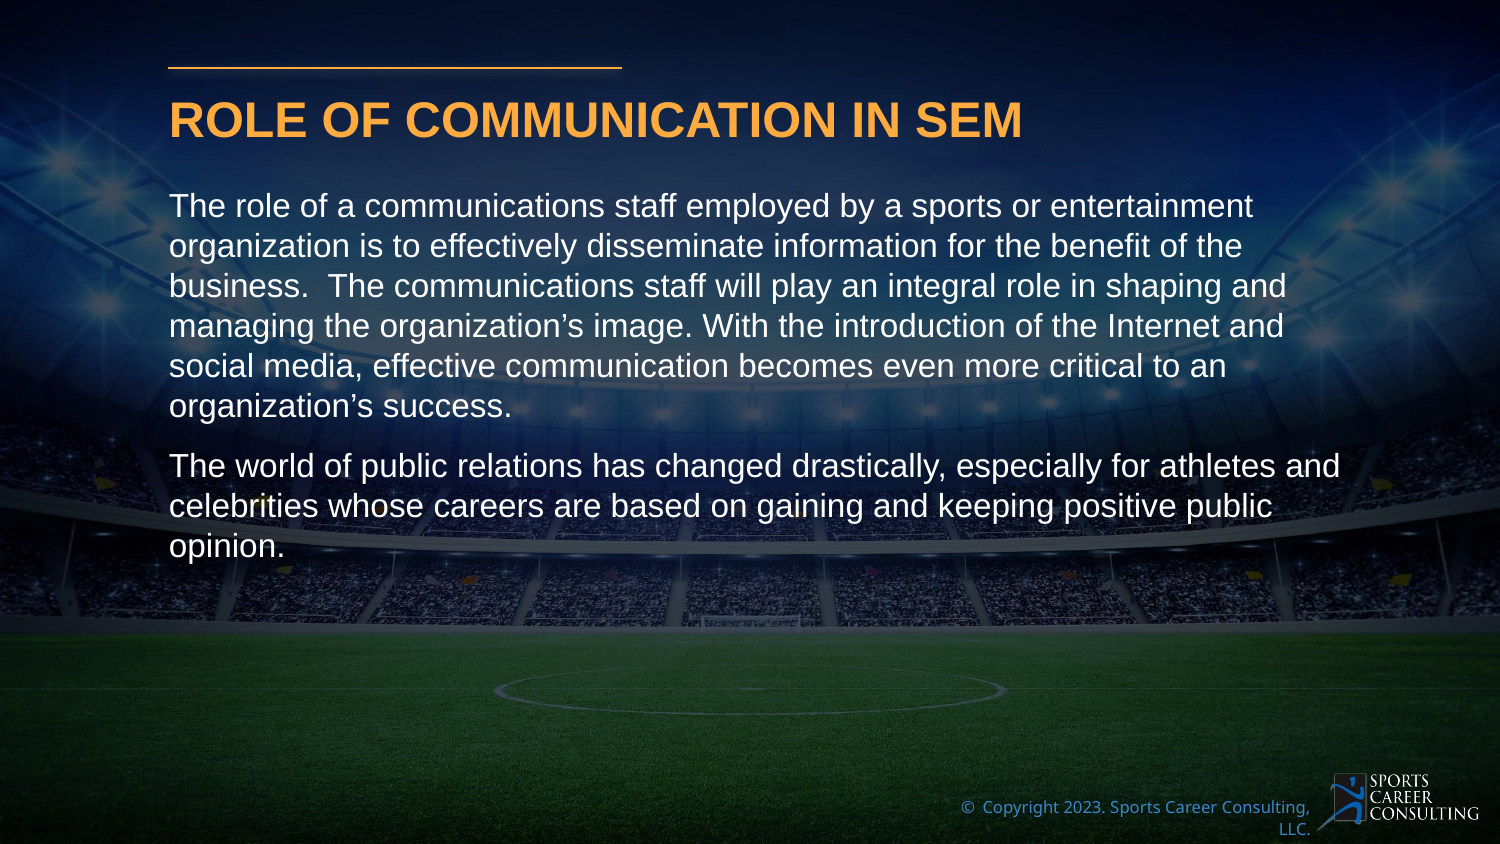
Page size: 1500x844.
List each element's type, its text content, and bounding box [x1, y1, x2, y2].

list The role of a communications staff employed by a sports or entertainment organization is to effectively disseminate information for the benefit of the business. The communications staff will play an integral role in shaping and managing the organization’s image. With the introduction of the Internet and social media, effective communication becomes even more critical to an organization’s success. The world of public relations has changed drastically, especially for athletes and celebrities whose careers are based on gaining and keeping positive public opinion. [153, 169, 1390, 668]
picture [0, 0, 1500, 844]
title ROLE OF COMMUNICATION IN SEM [153, 72, 1095, 169]
text_box © Copyright 2023. Sports Career Consulting, LLC. [914, 769, 1326, 844]
